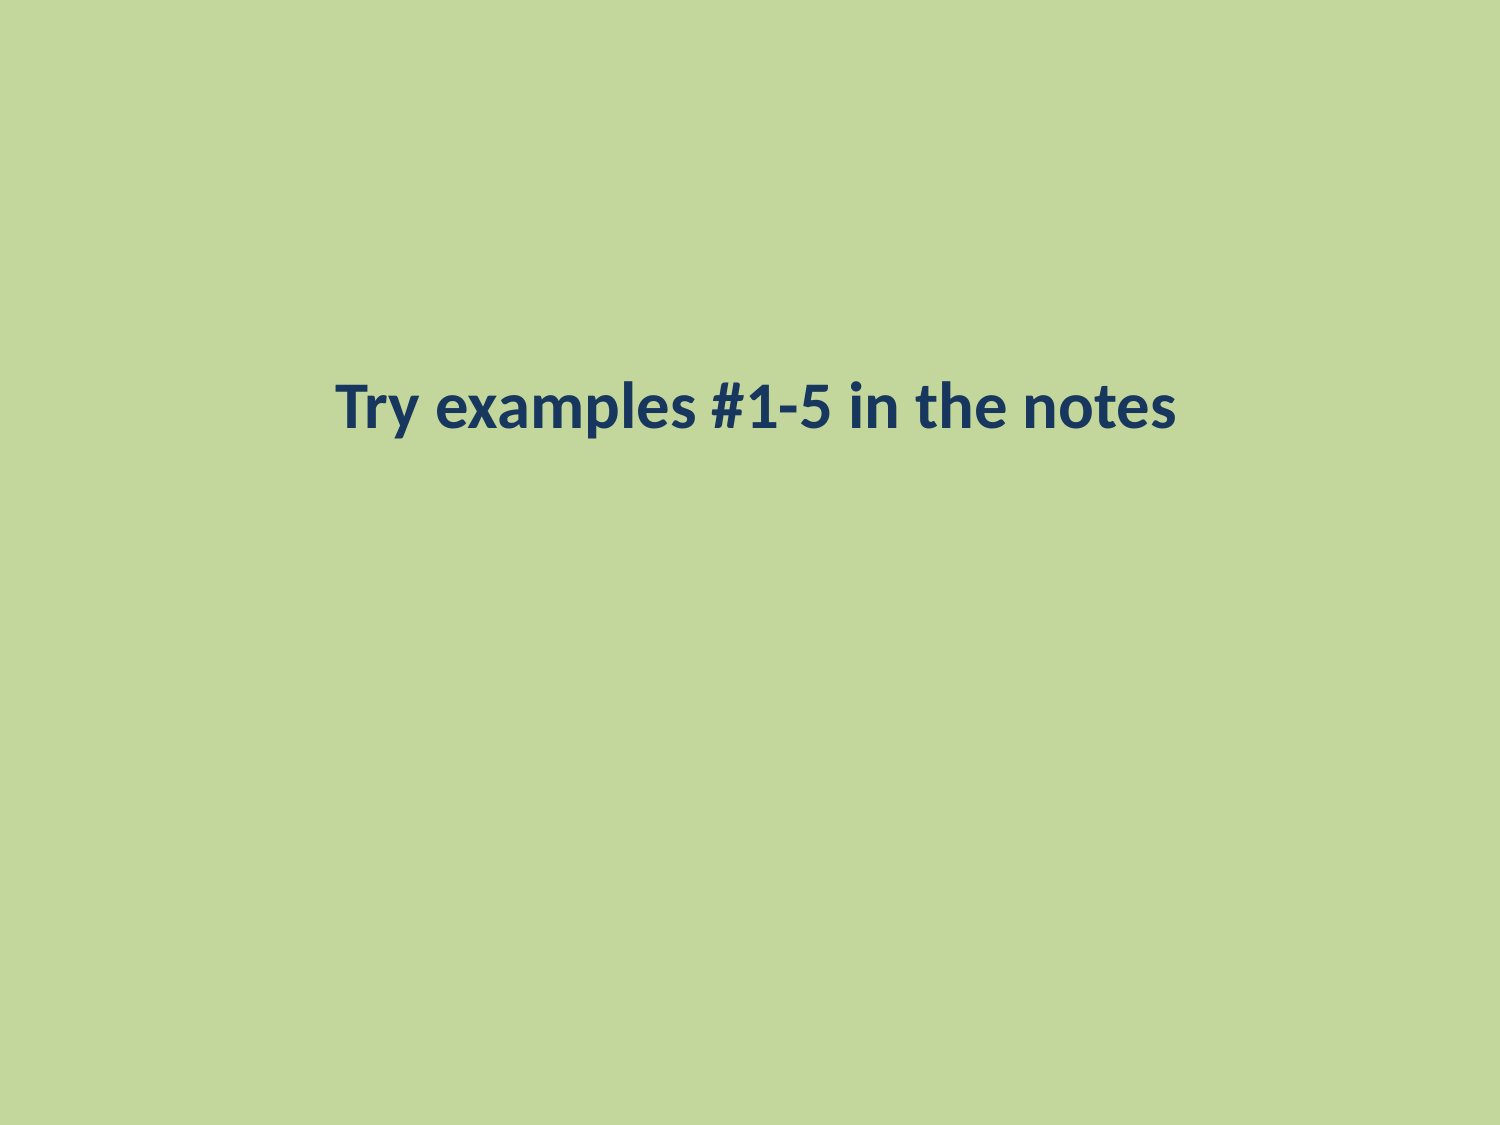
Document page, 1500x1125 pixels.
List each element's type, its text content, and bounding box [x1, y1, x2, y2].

text_box Try examples #1-5 in the notes [12, 354, 1500, 449]
